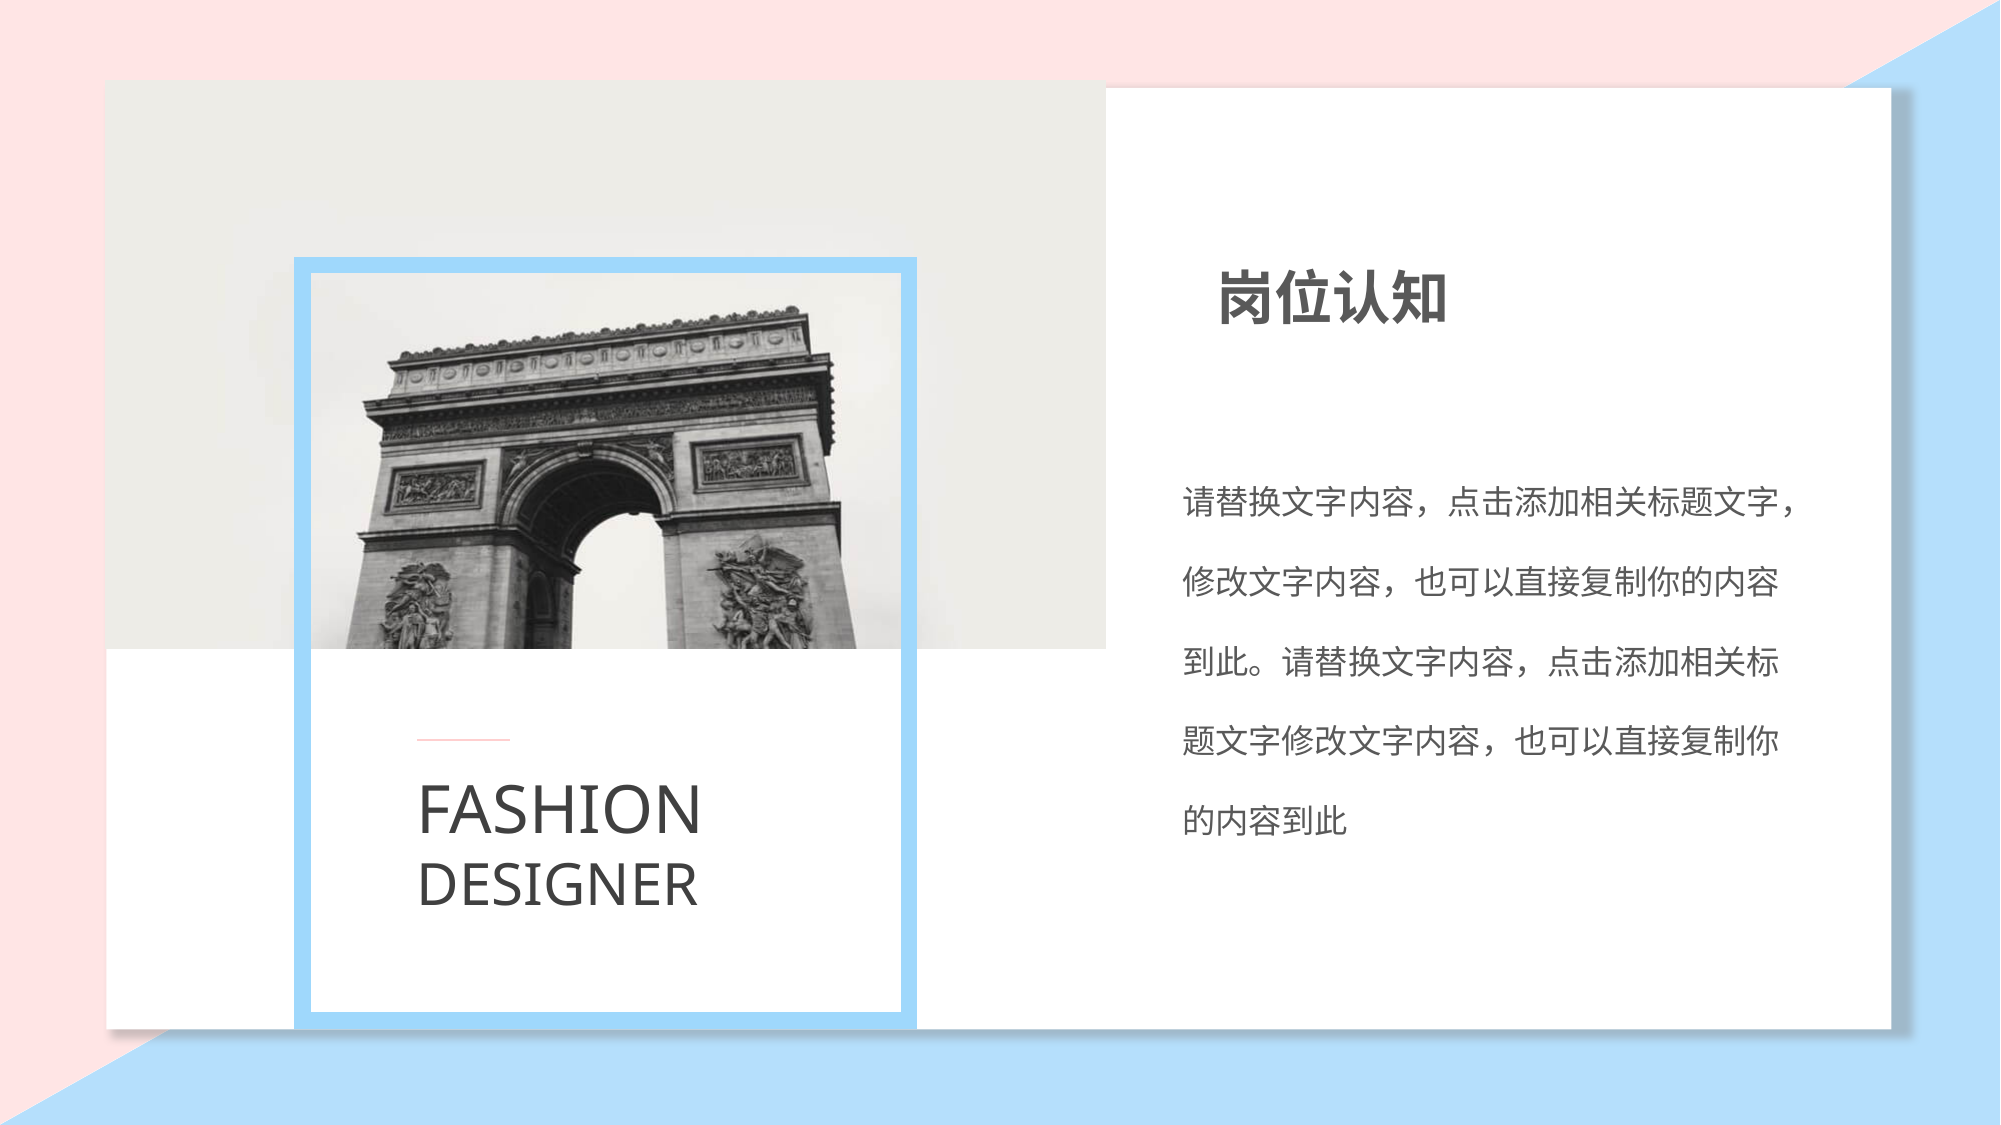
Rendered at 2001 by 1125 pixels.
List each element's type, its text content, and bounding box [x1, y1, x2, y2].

text_box [302, 649, 910, 1021]
text_box 请替换文字内容，点击添加相关标题文字，修改文字内容，也可以直接复制你的内容到此。请替换文字内容，点击添加相关标题文字修改文字内容，也可以直接复制你的内容到此 [1182, 441, 1785, 983]
text_box 岗位认知 [1201, 218, 1657, 339]
picture [105, 80, 1106, 649]
text_box FASHION DESIGNER [401, 759, 720, 924]
